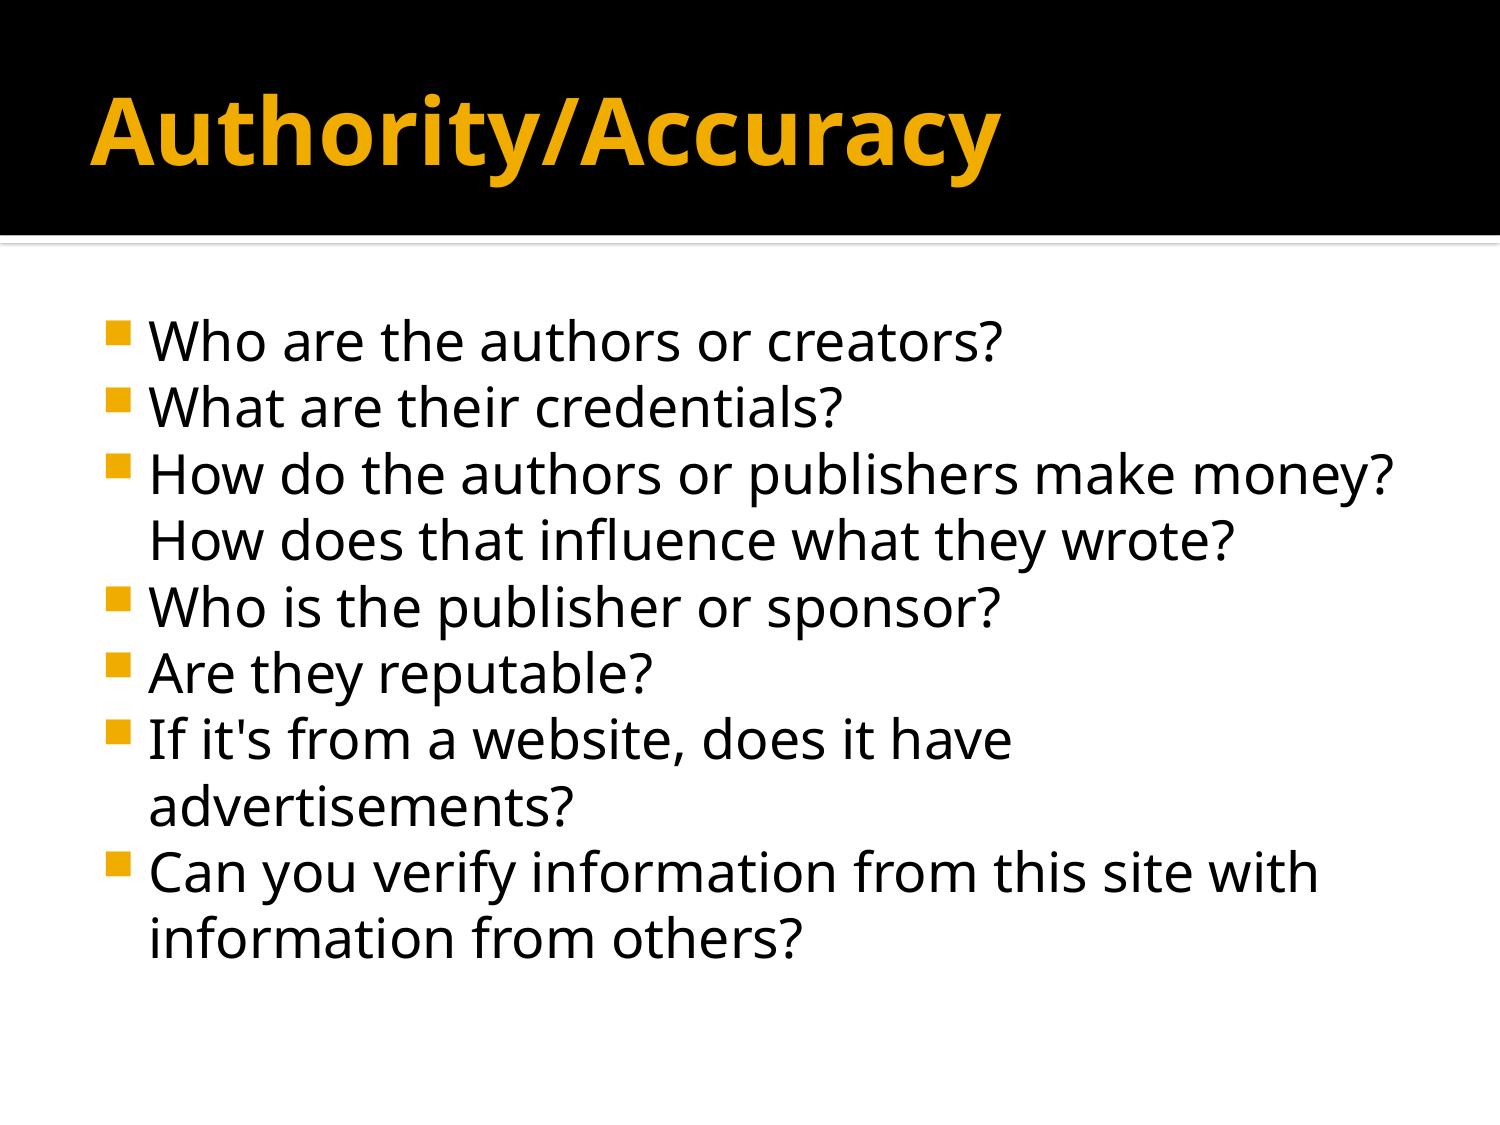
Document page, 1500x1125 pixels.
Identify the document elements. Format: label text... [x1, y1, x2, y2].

title Authority/Accuracy [75, 25, 1425, 231]
list Who are the authors or creators? What are their credentials? How do the authors or publishers make money? How does that influence what they wrote? Who is the publisher or sponsor? Are they reputable? If it's from a website, does it have advertisements? Can you verify information from this site with information from others? [75, 291, 1425, 1050]
